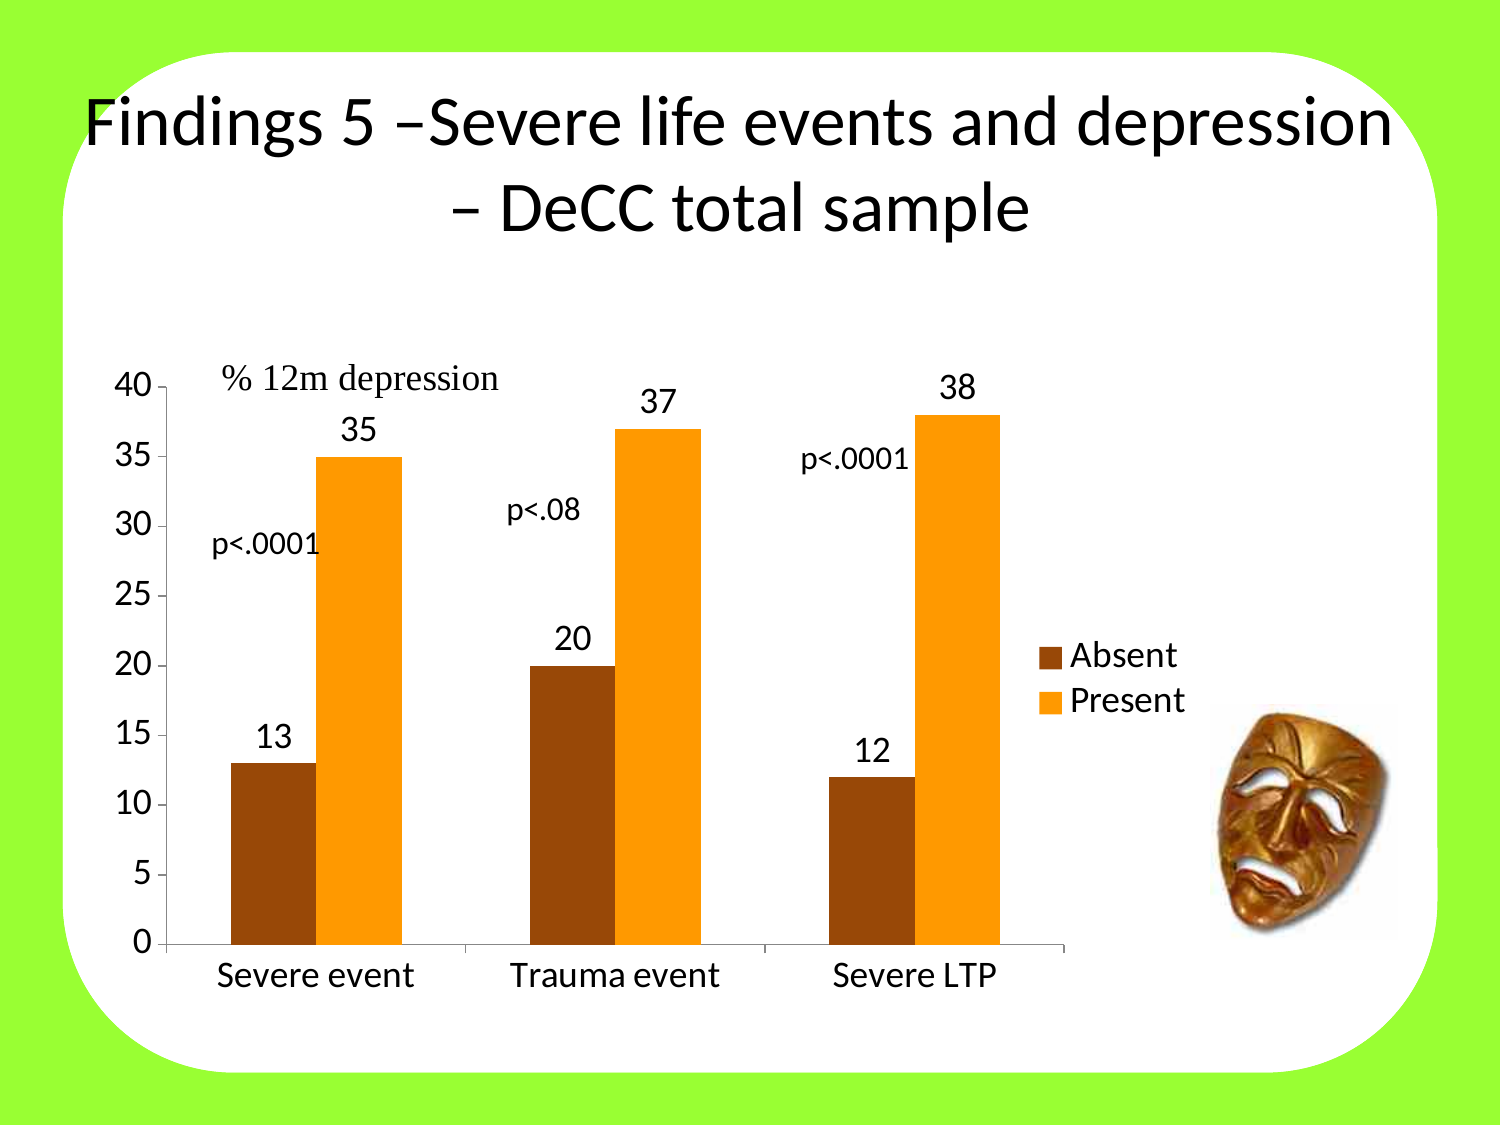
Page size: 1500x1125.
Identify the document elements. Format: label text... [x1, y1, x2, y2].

chart [64, 349, 1211, 1012]
title Findings 5 –Severe life events and depression – DeCC total sample [64, 66, 1415, 254]
picture [1210, 703, 1398, 941]
